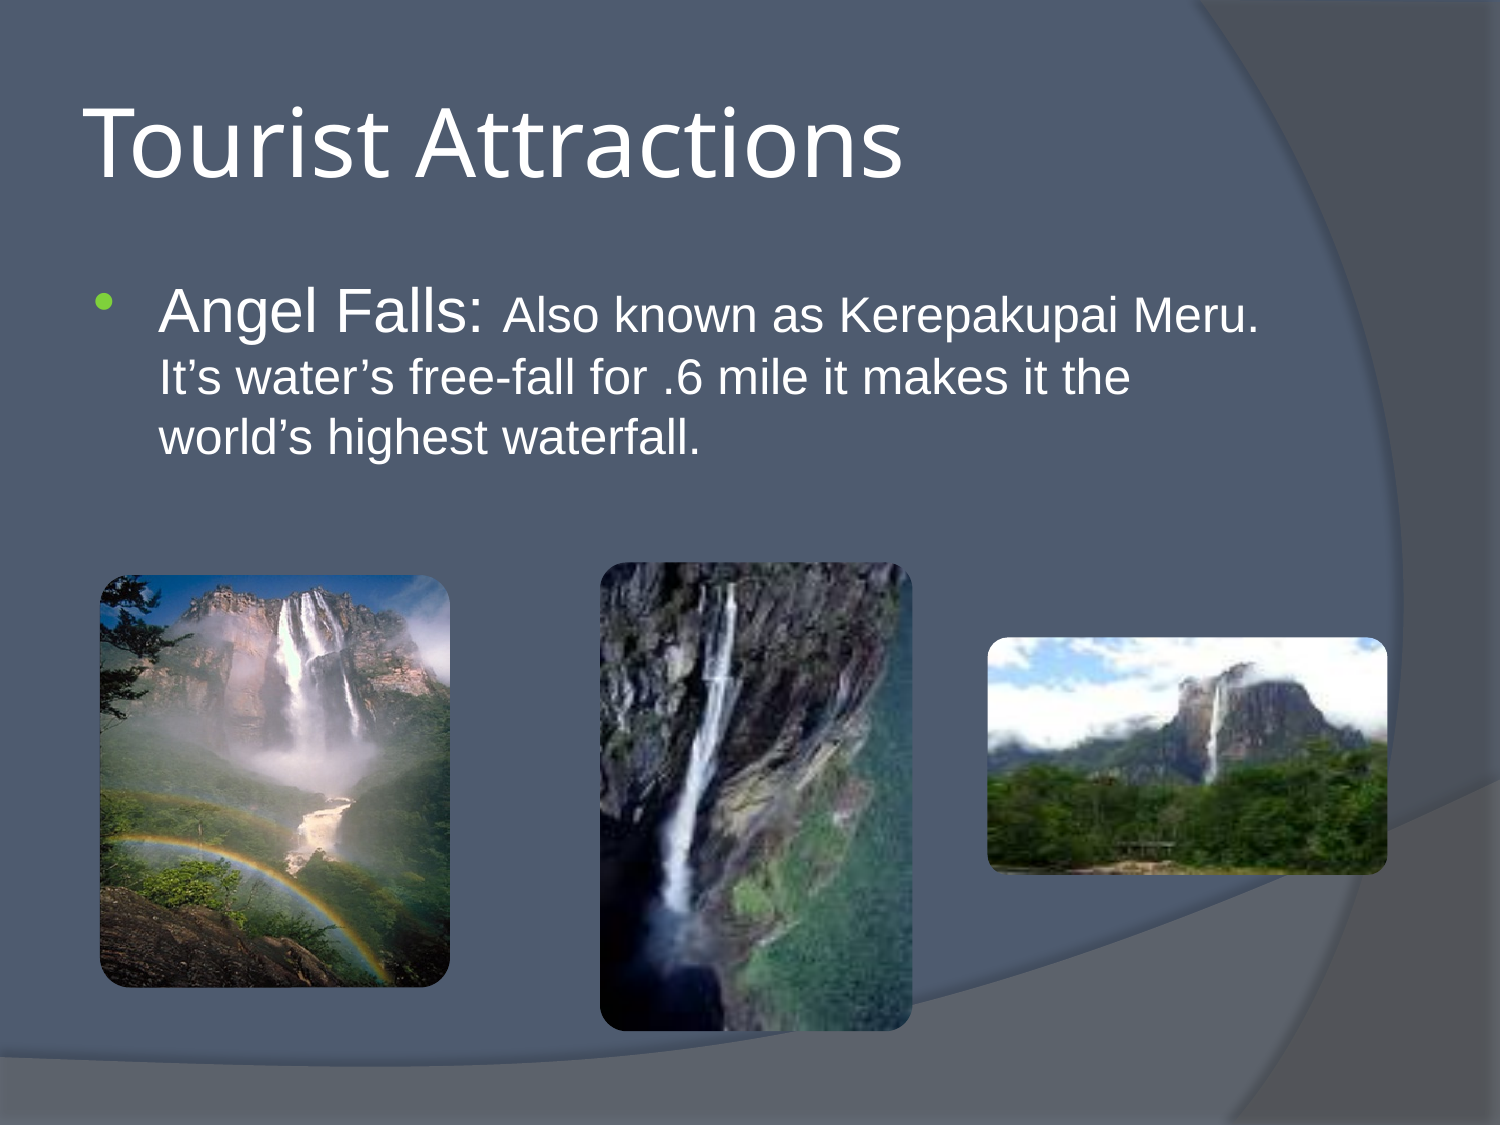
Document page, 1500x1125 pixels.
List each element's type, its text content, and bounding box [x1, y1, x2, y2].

title Tourist Attractions [75, 45, 1300, 233]
picture [99, 574, 451, 988]
picture [599, 562, 913, 1032]
picture [987, 637, 1388, 876]
list Angel Falls: Also known as Kerepakupai Meru. It’s water’s free-fall for .6 mile it makes it the world’s highest waterfall. [75, 262, 1300, 1005]
